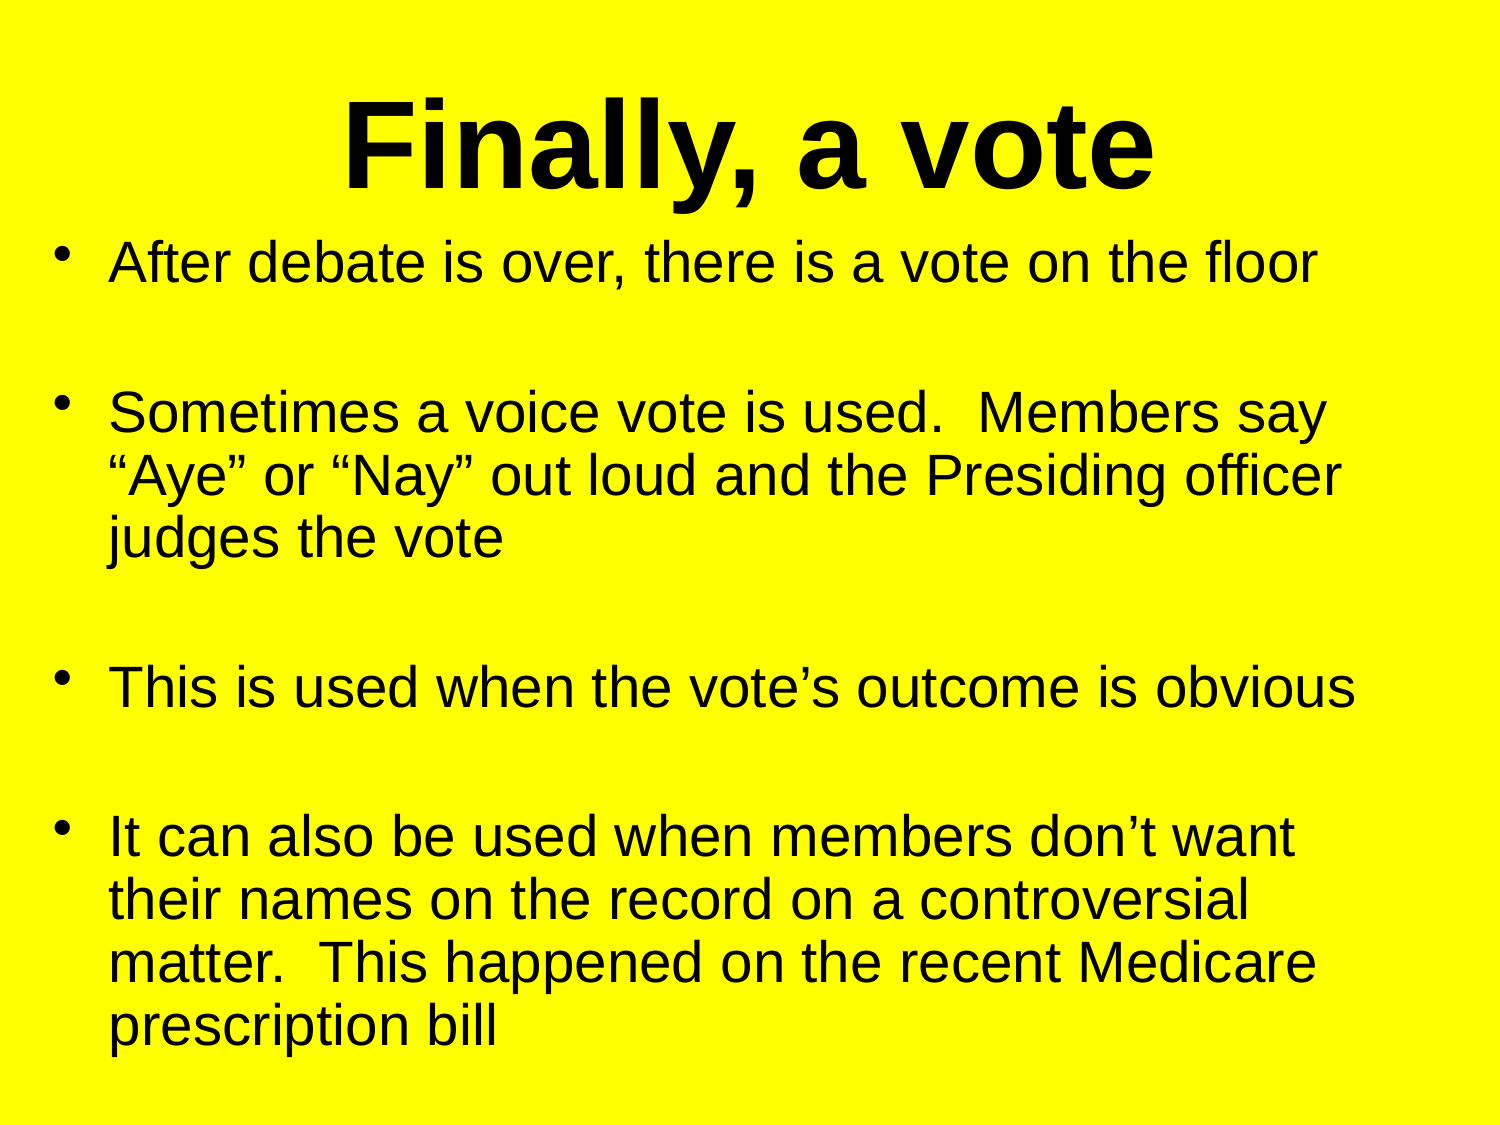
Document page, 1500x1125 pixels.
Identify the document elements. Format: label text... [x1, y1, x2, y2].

list After debate is over, there is a vote on the floor Sometimes a voice vote is used. Members say “Aye” or “Nay” out loud and the Presiding officer judges the vote This is used when the vote’s outcome is obvious It can also be used when members don’t want their names on the record on a controversial matter. This happened on the recent Medicare prescription bill [37, 224, 1438, 1088]
title Finally, a vote [75, 45, 1425, 224]
